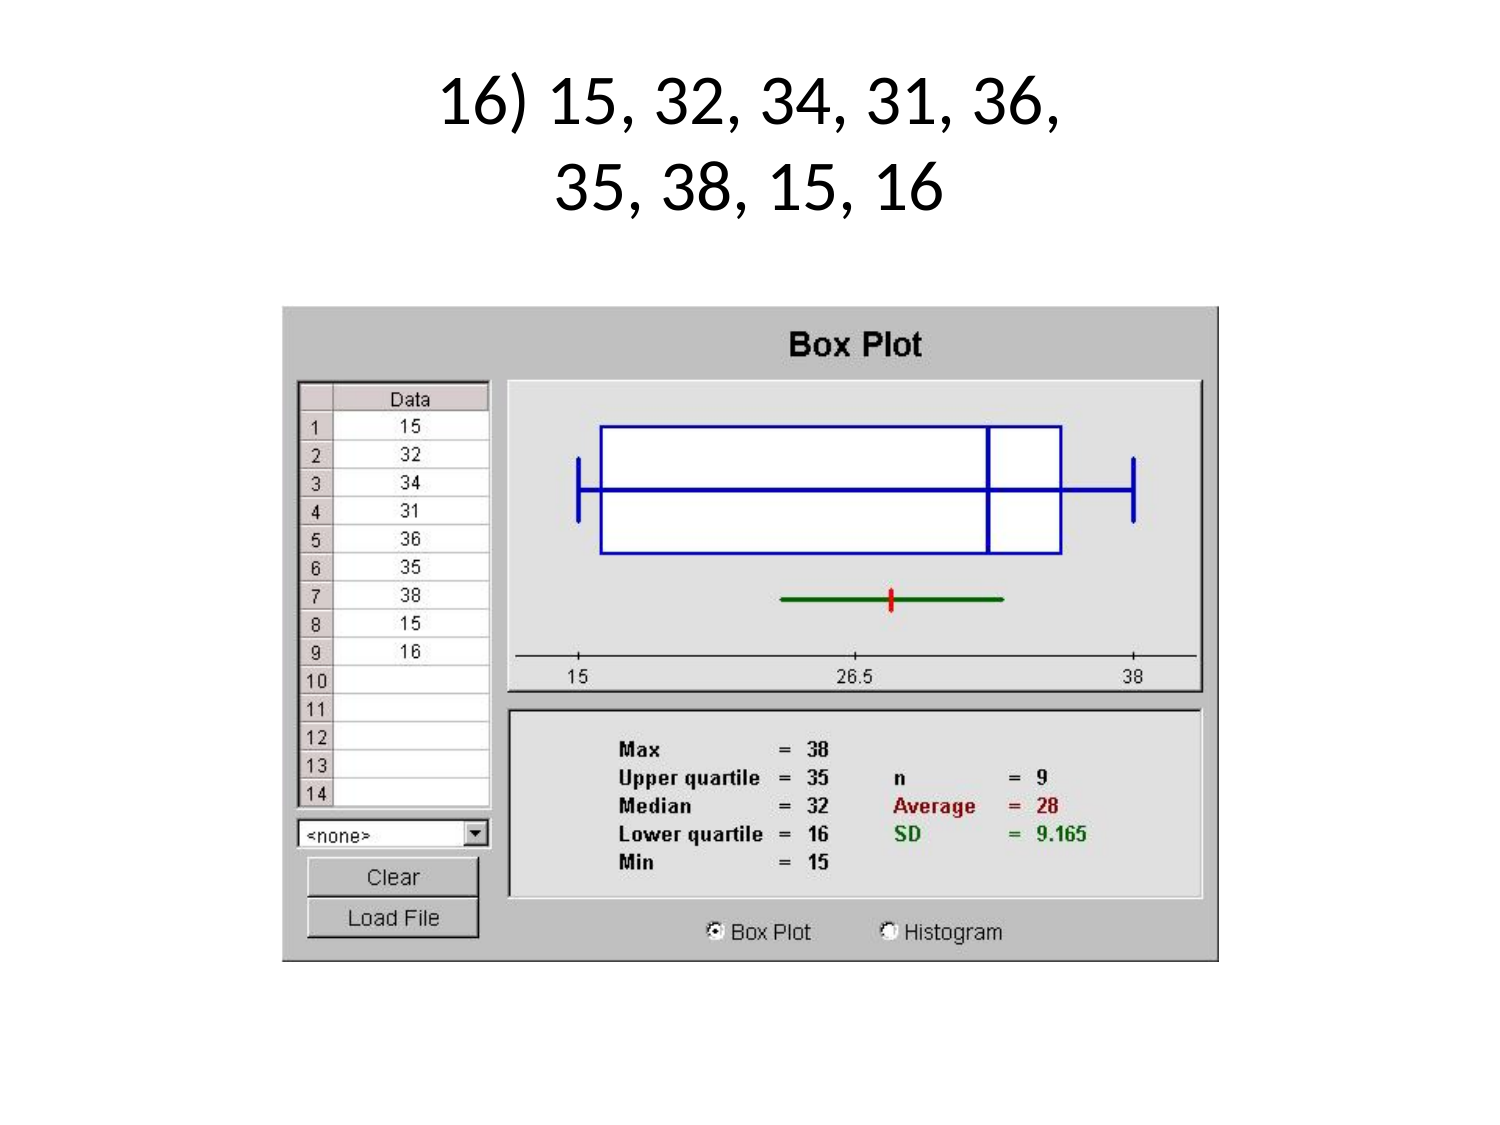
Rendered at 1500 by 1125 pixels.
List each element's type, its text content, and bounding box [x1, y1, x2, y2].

title 16) 15, 32, 34, 31, 36, 35, 38, 15, 16 [75, 45, 1425, 233]
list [281, 305, 1219, 963]
